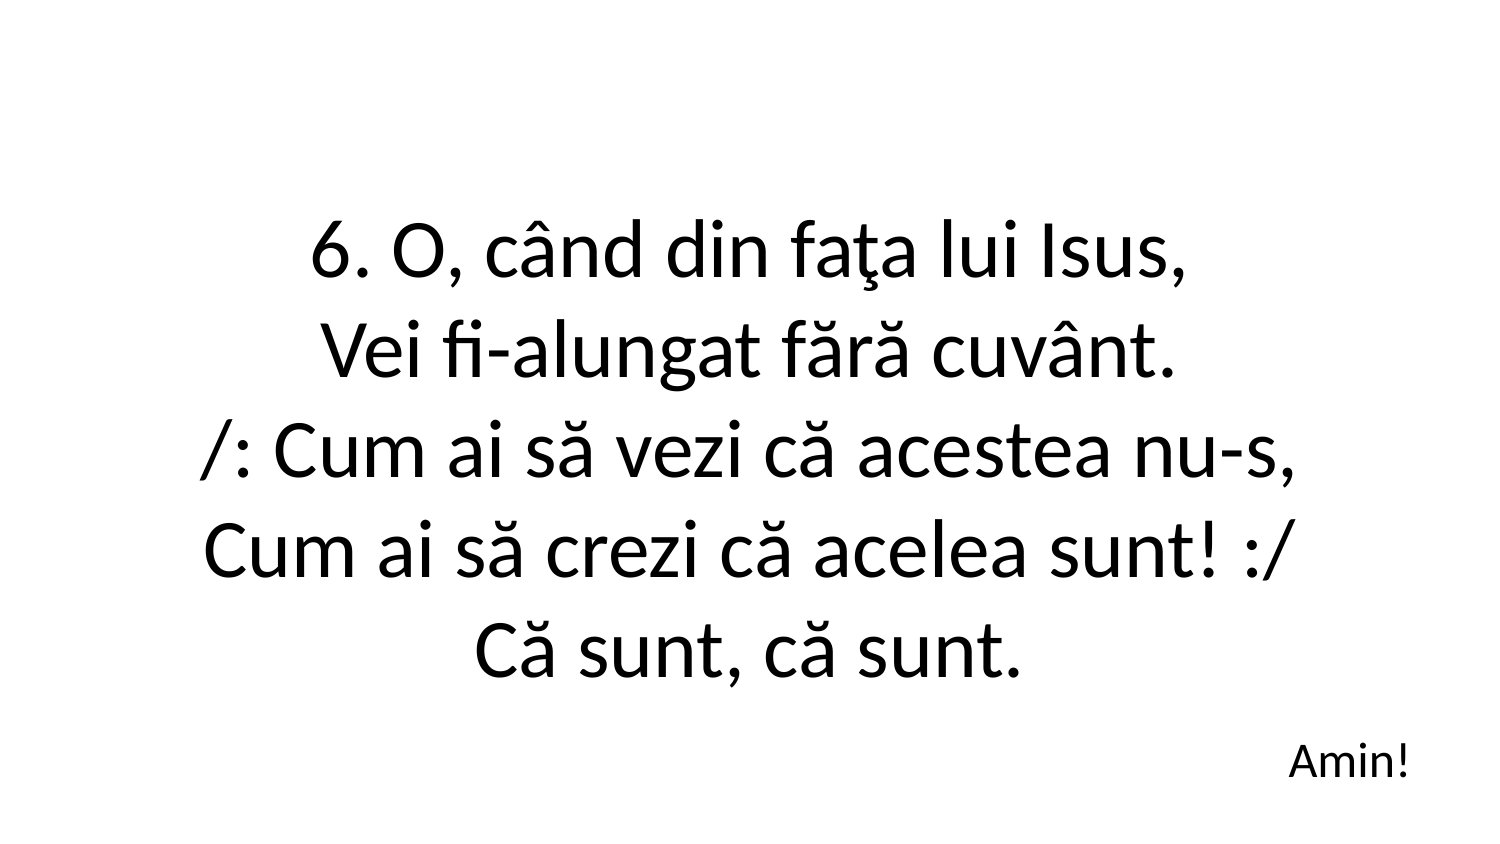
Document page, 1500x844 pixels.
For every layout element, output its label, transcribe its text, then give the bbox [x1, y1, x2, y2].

text_box Amin! [1273, 674, 1427, 795]
text_box 6. O, când din faţa lui Isus, Vei fi-alungat fără cuvânt. /: Cum ai să vezi că acestea nu-s, Cum ai să crezi că acelea sunt! :/ Că sunt, că sunt. [185, 142, 1315, 702]
